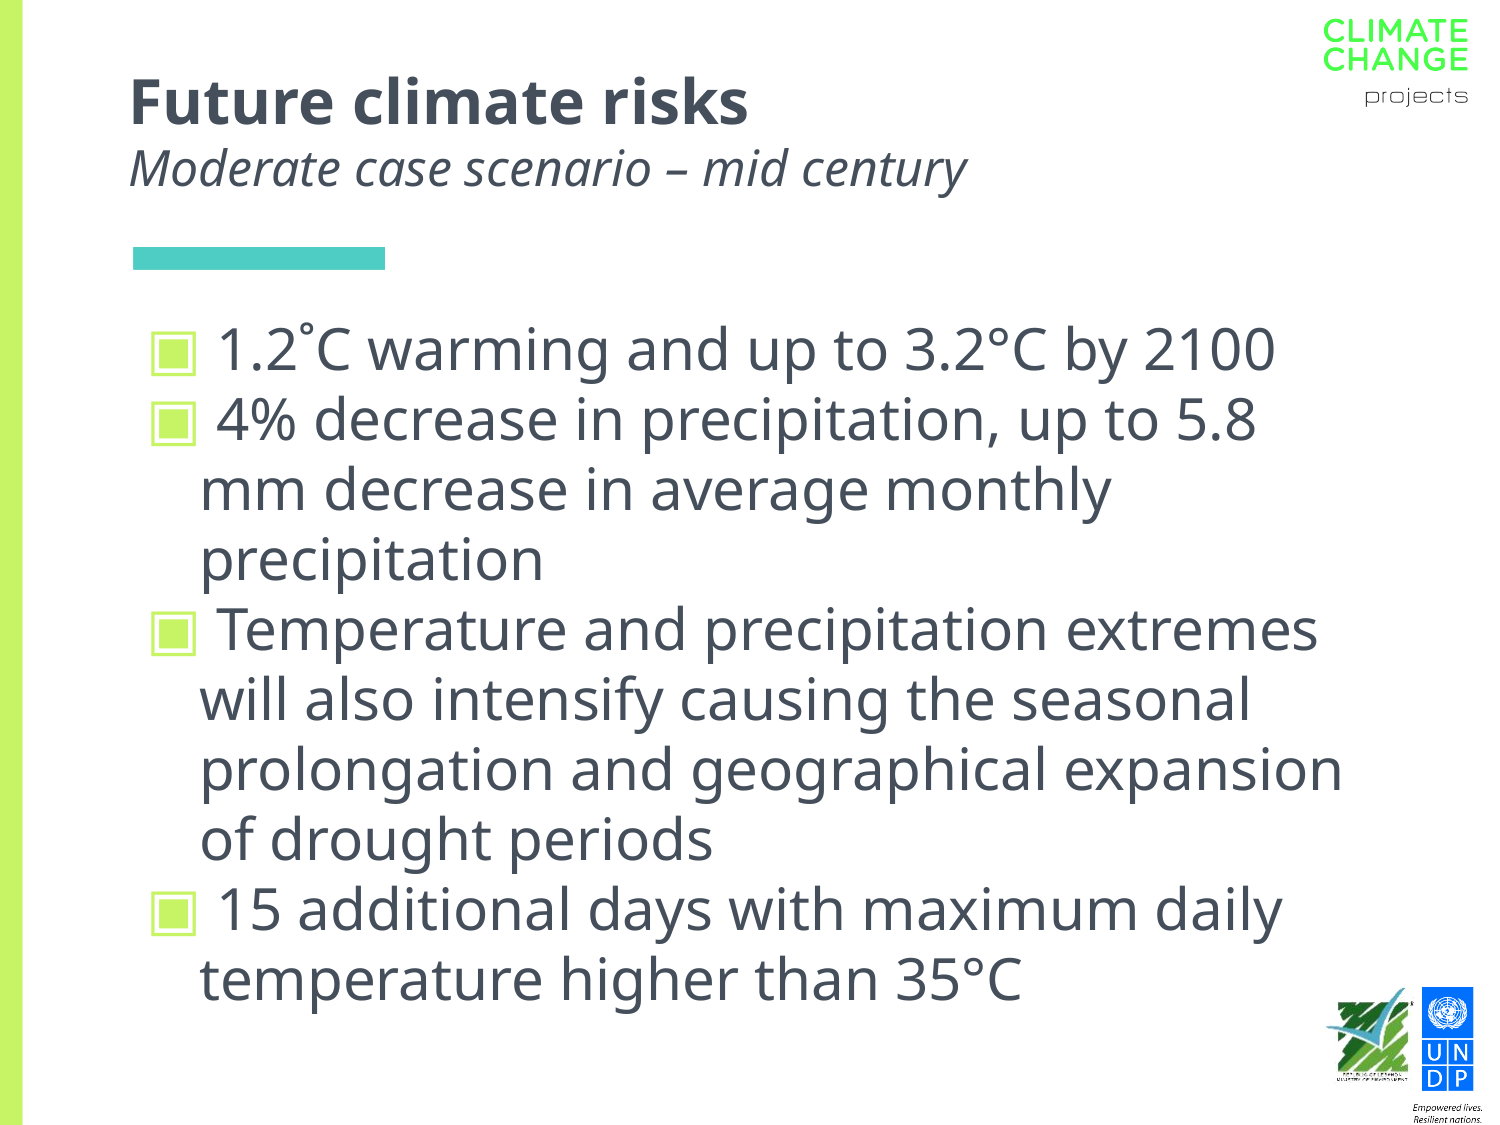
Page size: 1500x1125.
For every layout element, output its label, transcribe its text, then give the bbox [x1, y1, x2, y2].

title Future climate risks Moderate case scenario – mid century [113, 0, 1387, 212]
list 1.2˚C warming and up to 3.2°C by 2100 4% decrease in precipitation, up to 5.8 mm decrease in average monthly precipitation Temperature and precipitation extremes will also intensify causing the seasonal prolongation and geographical expansion of drought periods 15 additional days with maximum daily temperature higher than 35°C [113, 297, 1387, 1021]
picture [1325, 987, 1482, 1123]
picture [1387, 0, 1482, 122]
